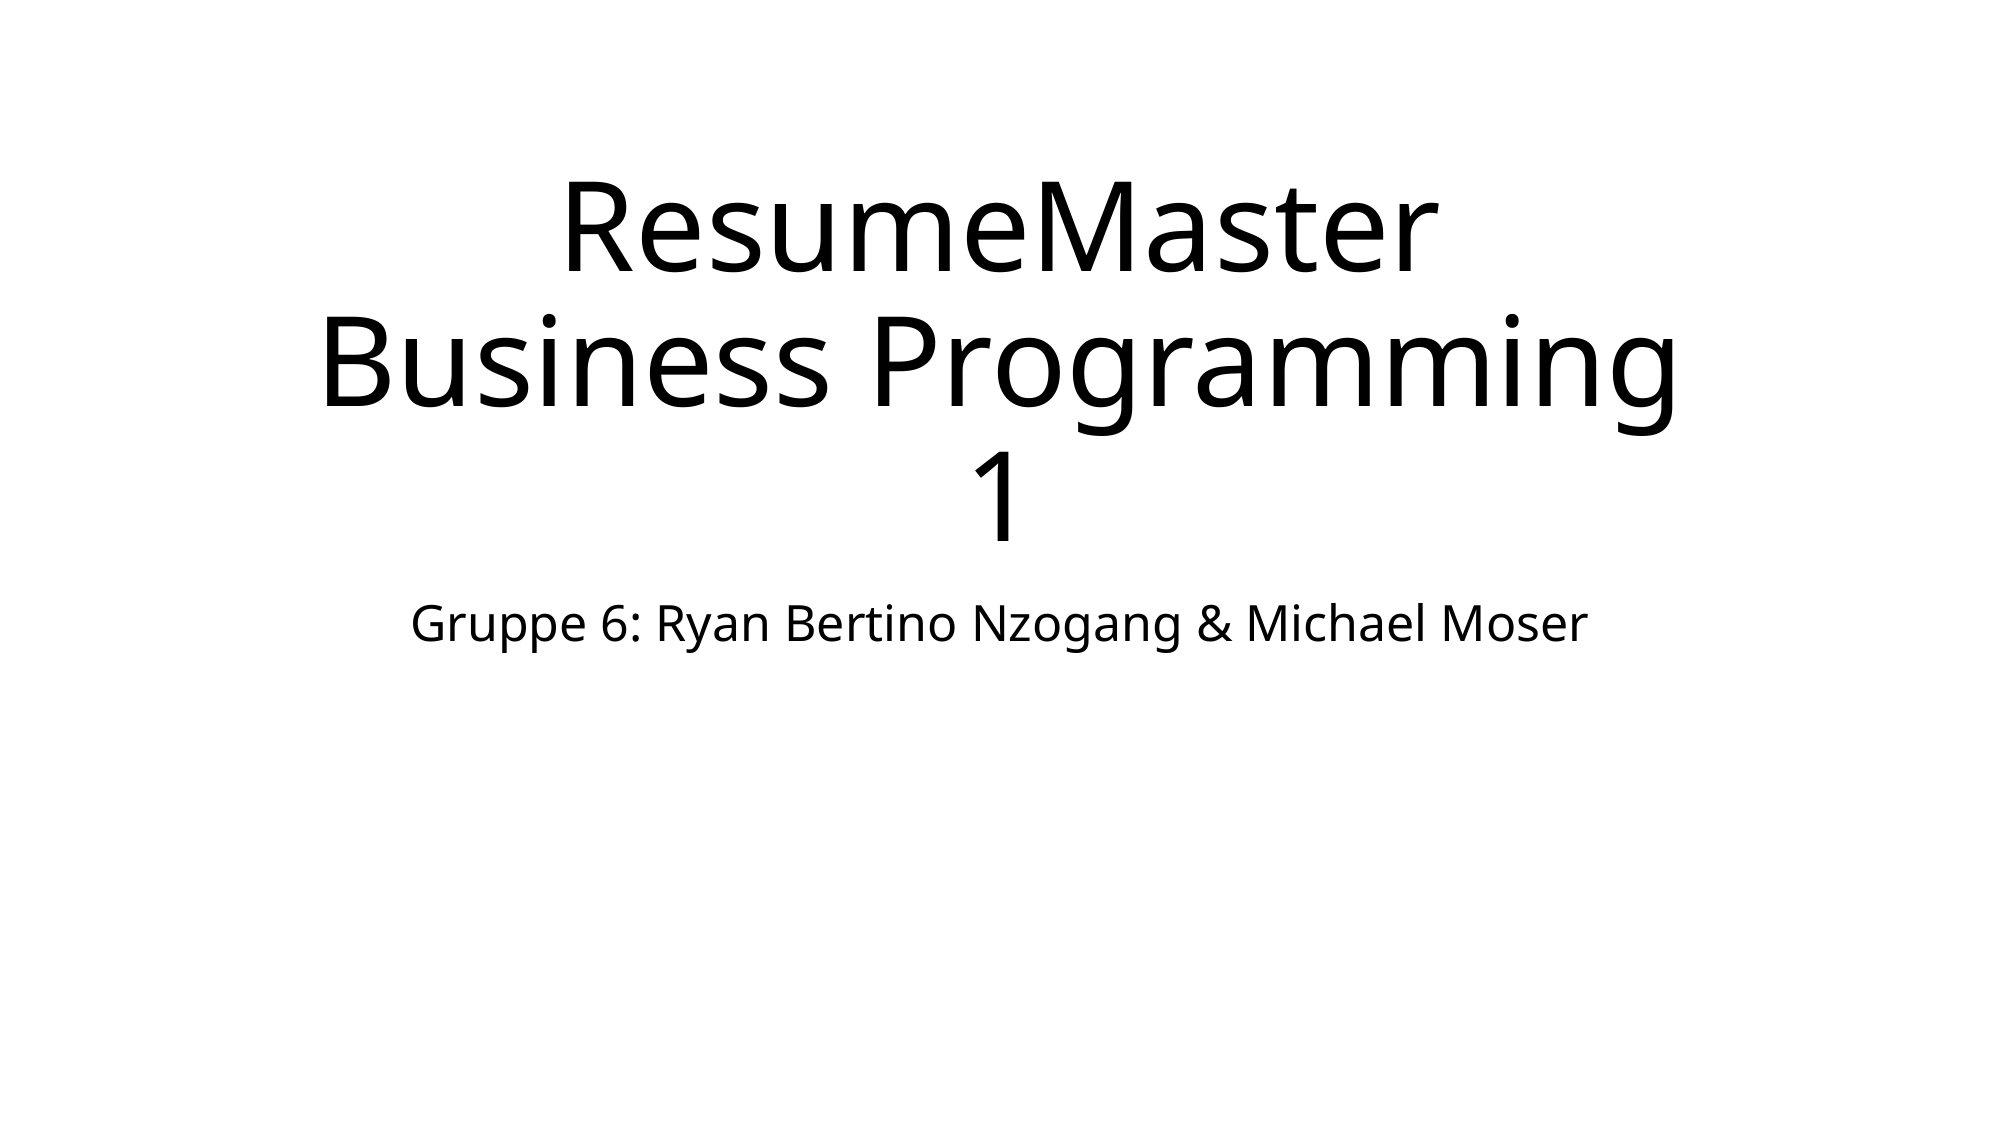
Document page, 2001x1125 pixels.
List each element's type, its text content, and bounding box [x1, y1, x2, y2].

title ResumeMaster Business Programming 1 [249, 184, 1750, 576]
subtitle Gruppe 6: Ryan Bertino Nzogang & Michael Moser [249, 590, 1750, 863]
